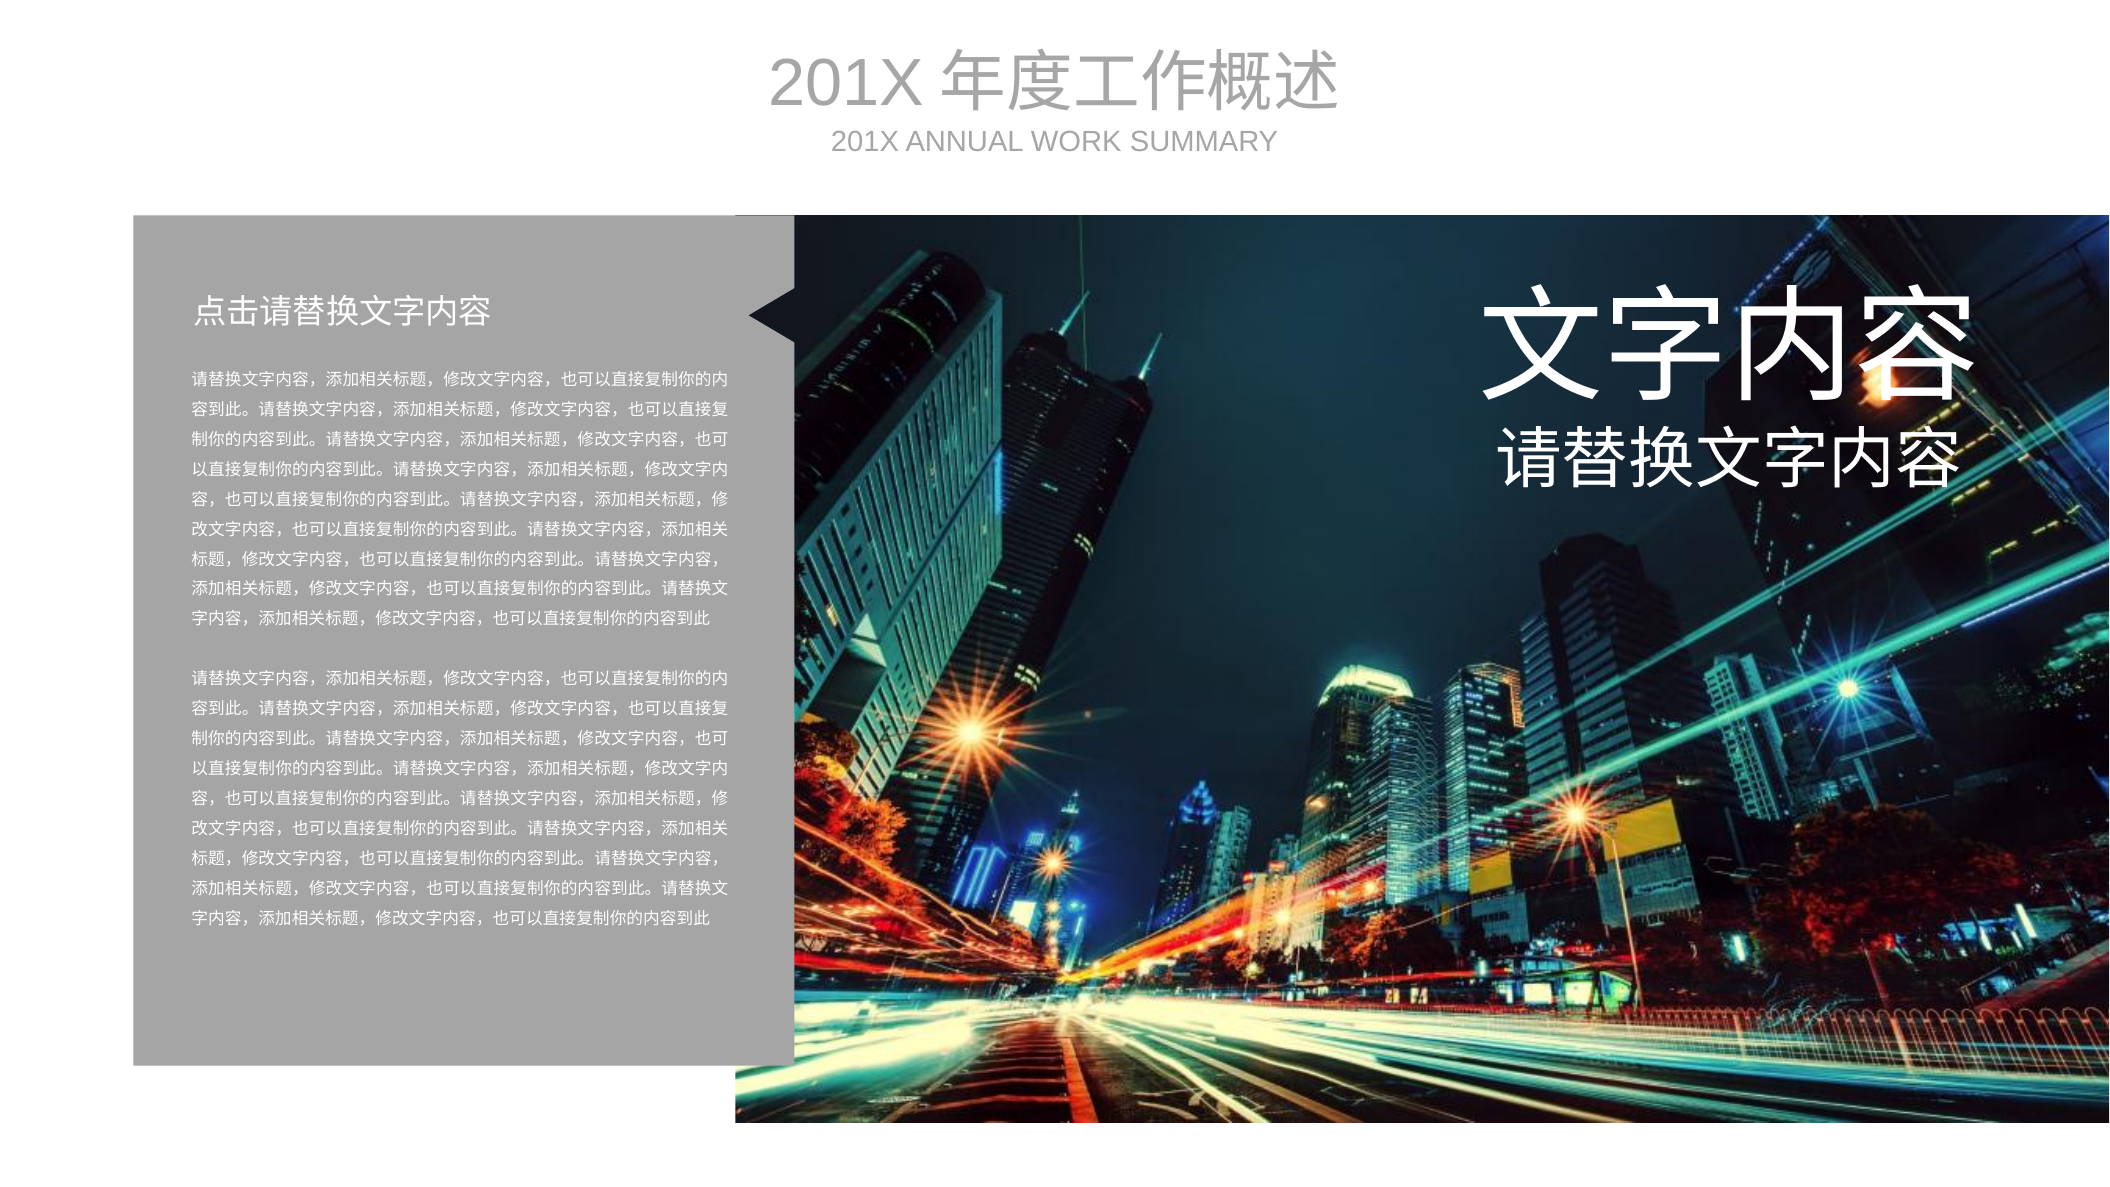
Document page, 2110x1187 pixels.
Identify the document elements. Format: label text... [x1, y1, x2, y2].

text_box 201X ANNUAL WORK SUMMARY [824, 122, 1285, 158]
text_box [133, 215, 795, 1066]
text_box 201X年度工作概述 [730, 38, 1379, 119]
text_box [734, 214, 2110, 1124]
text_box 文字内容 [1478, 265, 1980, 416]
text_box 请替换文字内容 [1495, 415, 1978, 496]
